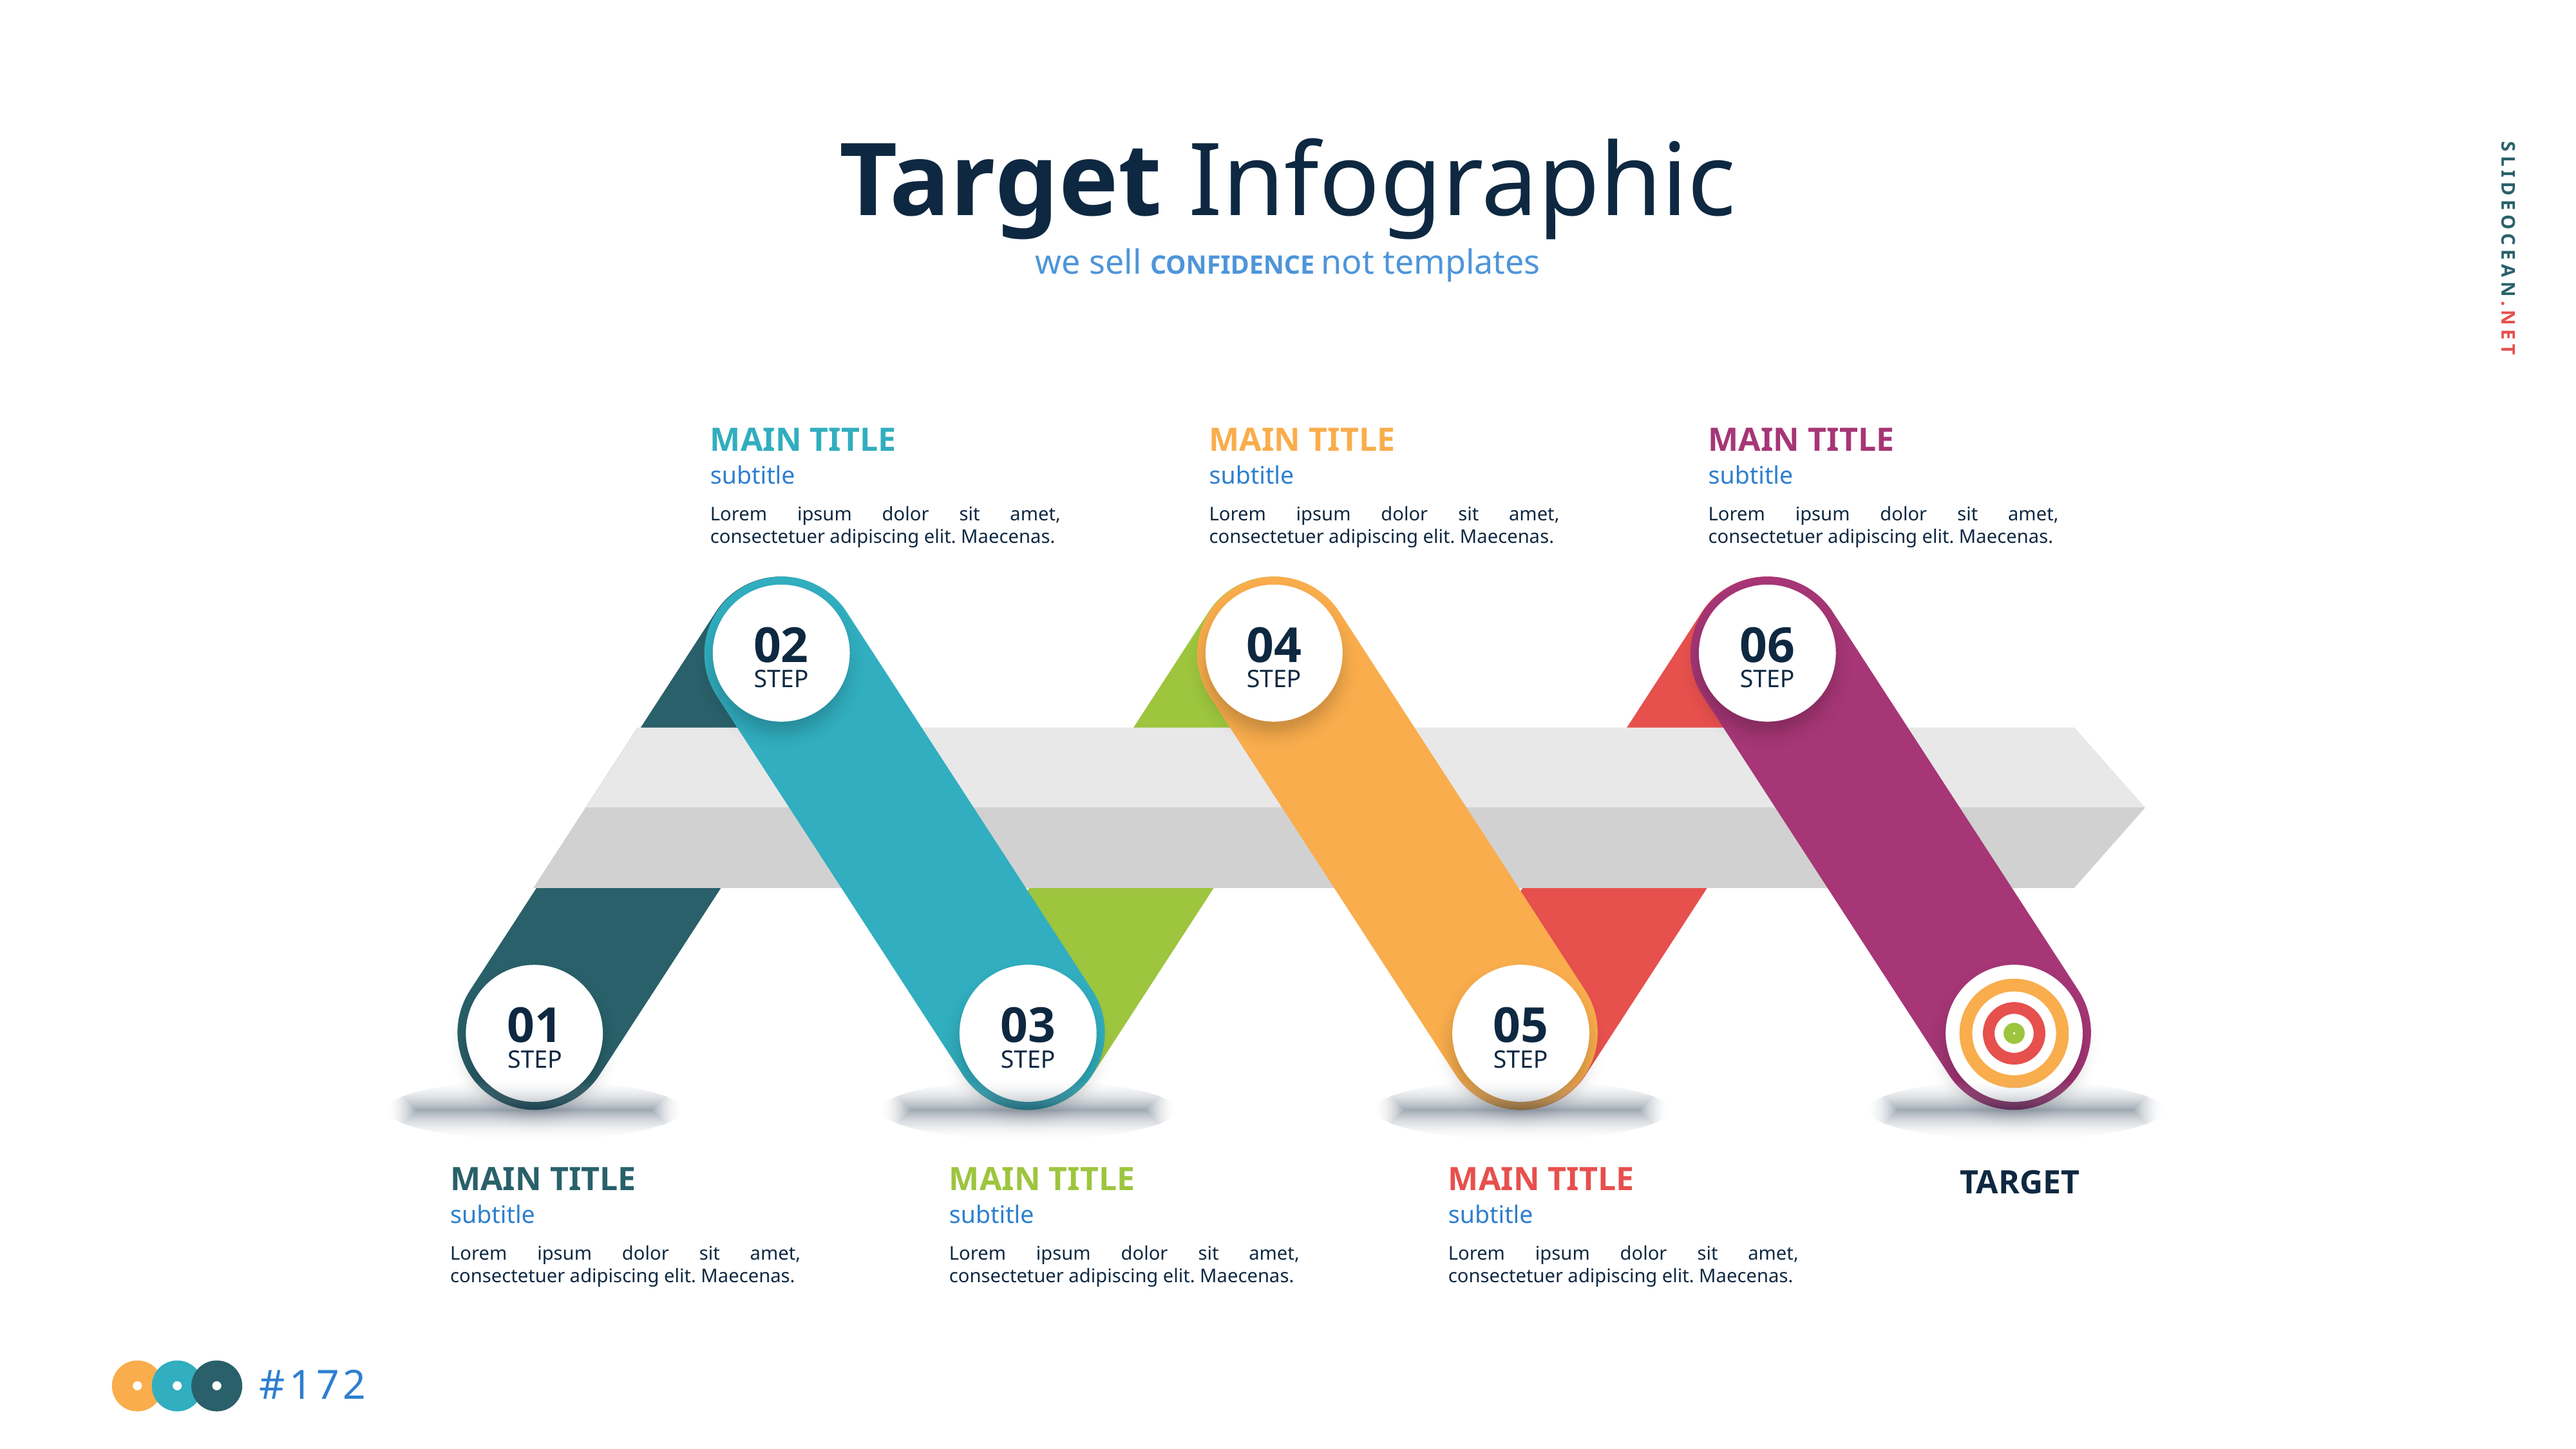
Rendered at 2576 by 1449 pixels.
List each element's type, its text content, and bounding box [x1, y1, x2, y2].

text_box #172 [259, 1359, 405, 1408]
text_box [456, 889, 722, 1056]
text_box [1521, 889, 1708, 1057]
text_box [983, 989, 1073, 1078]
text_box [1204, 583, 1344, 723]
text_box [1373, 1079, 1671, 1141]
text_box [490, 989, 580, 1078]
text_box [1722, 608, 1812, 698]
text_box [939, 1156, 1310, 1285]
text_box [533, 727, 2146, 889]
text_box [1451, 963, 1591, 1081]
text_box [1476, 989, 1566, 1078]
text_box we sell CONFIDENCE not templates [1026, 241, 1550, 285]
text_box [1625, 587, 1726, 727]
text_box [1944, 963, 2084, 1081]
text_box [700, 417, 1071, 545]
text_box TARGET [1950, 1157, 2320, 1206]
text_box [1229, 608, 1319, 698]
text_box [1698, 417, 2069, 545]
text_box [639, 585, 743, 727]
text_box [712, 583, 851, 723]
text_box [840, 889, 1106, 1057]
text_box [736, 608, 826, 698]
text_box [1826, 889, 2092, 1057]
text_box [879, 1079, 1177, 1141]
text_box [1199, 417, 1570, 545]
text_box [1132, 587, 1233, 727]
text_box [1958, 978, 2070, 1079]
text_box [1689, 575, 1909, 727]
text_box [1333, 889, 1599, 1057]
text_box [386, 1079, 683, 1141]
text_box [1196, 575, 1416, 727]
text_box [703, 575, 923, 727]
text_box [1698, 583, 1837, 723]
text_box [1867, 1079, 2164, 1141]
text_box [1438, 1156, 1809, 1285]
text_box [1982, 1001, 2047, 1066]
text_box [464, 963, 604, 1080]
text_box Target Infographic [829, 110, 1746, 241]
text_box [2002, 1021, 2026, 1045]
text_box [440, 1156, 811, 1285]
text_box [1028, 889, 1215, 1056]
text_box [958, 963, 1098, 1080]
